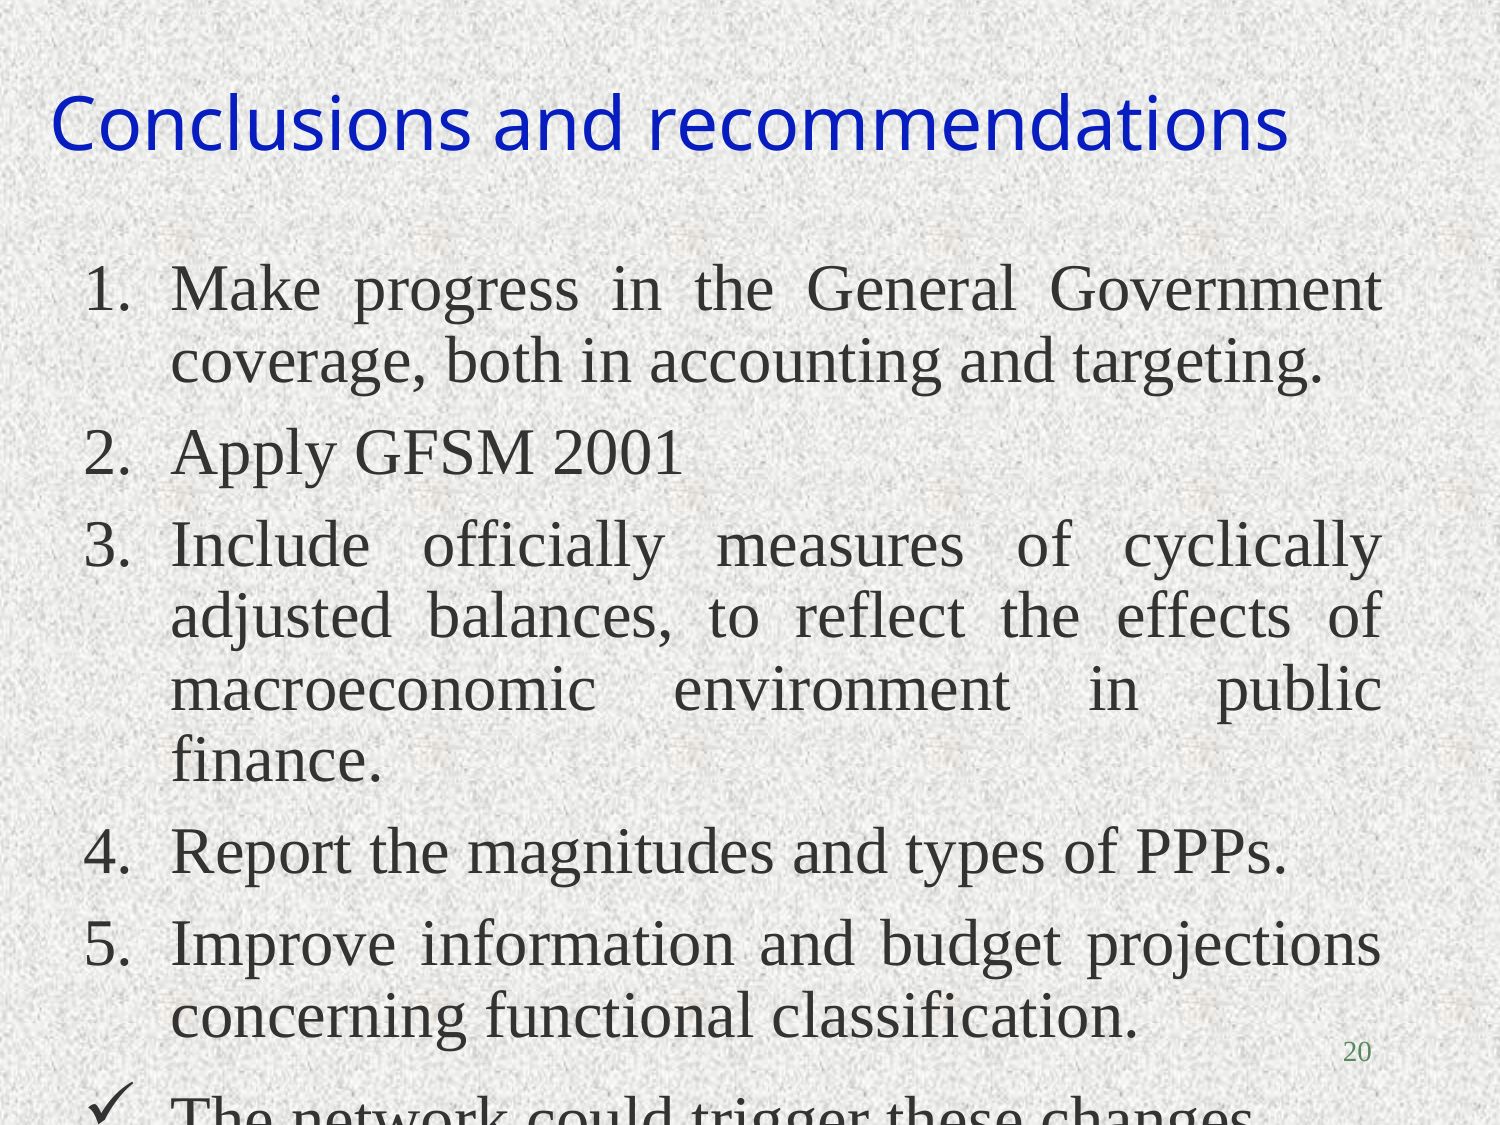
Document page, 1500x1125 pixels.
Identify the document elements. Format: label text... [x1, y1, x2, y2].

title Conclusions and recommendations [34, 26, 1388, 215]
picture [0, 0, 1500, 1125]
slide_number 20 [1074, 1024, 1388, 1101]
list Make progress in the General Government coverage, both in accounting and targeting. Apply GFSM 2001 Include officially measures of cyclically adjusted balances, to reflect the effects of macroeconomic environment in public finance. Report the magnitudes and types of PPPs. Improve information and budget projections concerning functional classification. The network could trigger these changes.... [67, 245, 1401, 1015]
